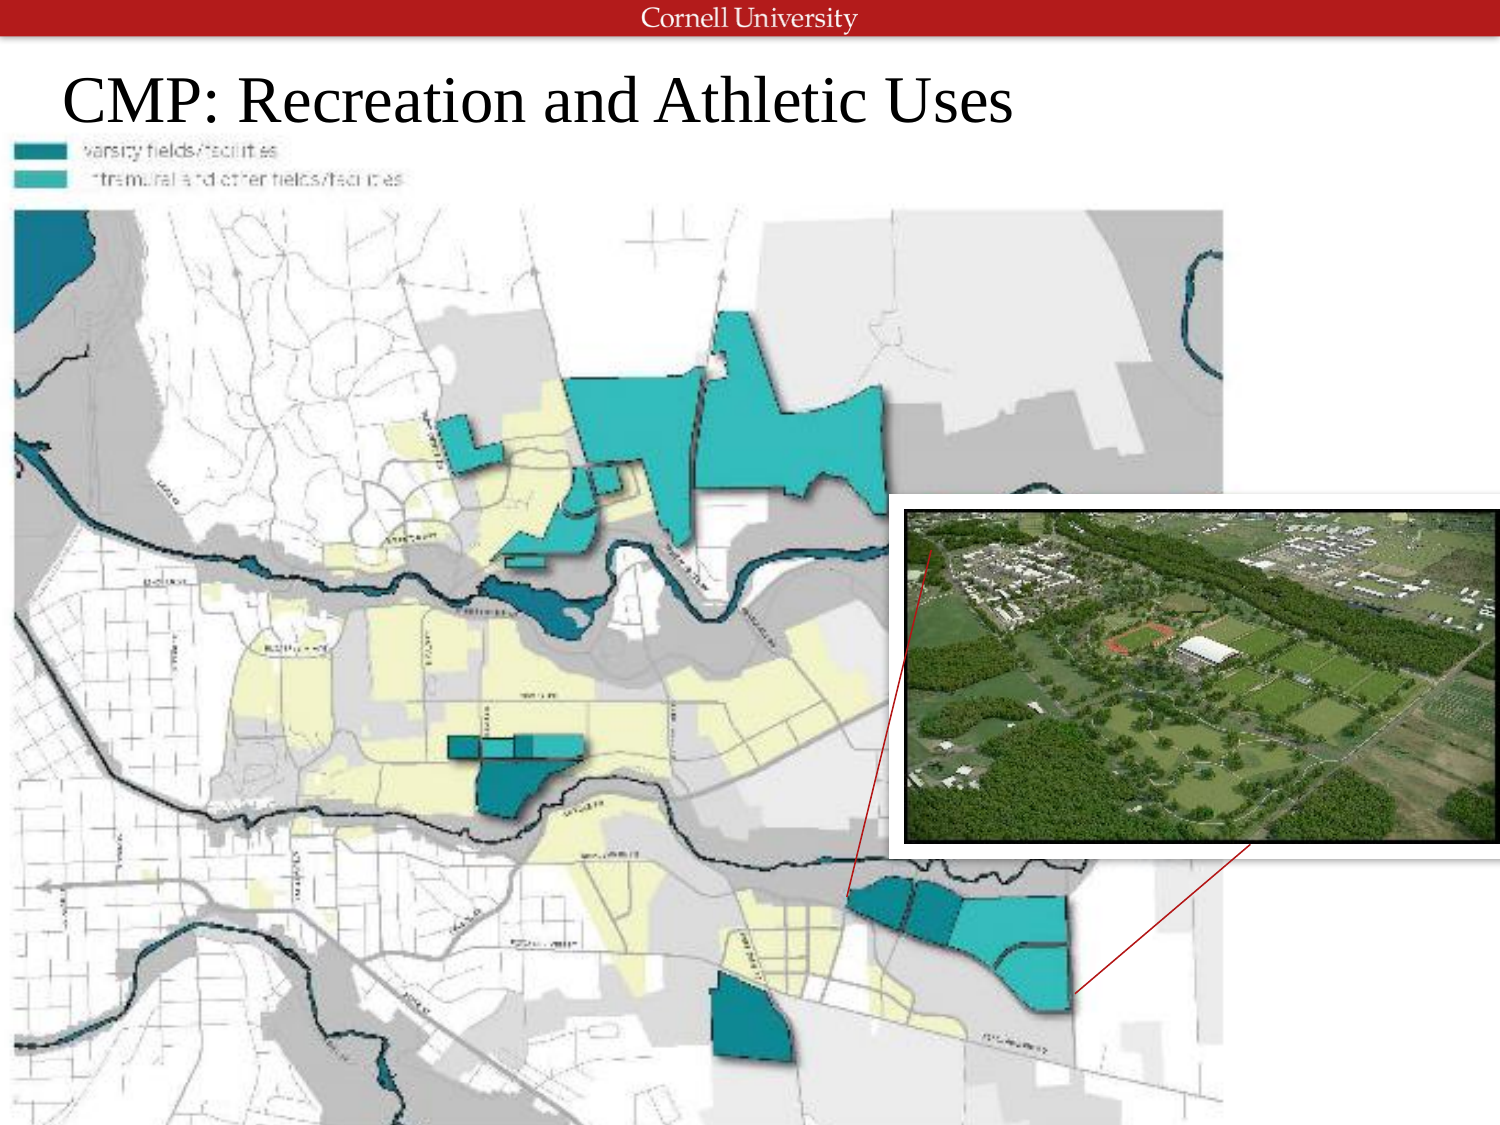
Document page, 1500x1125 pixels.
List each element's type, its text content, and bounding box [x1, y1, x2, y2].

picture [0, 122, 1251, 1125]
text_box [846, 508, 1500, 994]
text_box CMP: Recreation and Athletic Uses [47, 48, 1370, 144]
picture [635, 0, 858, 48]
